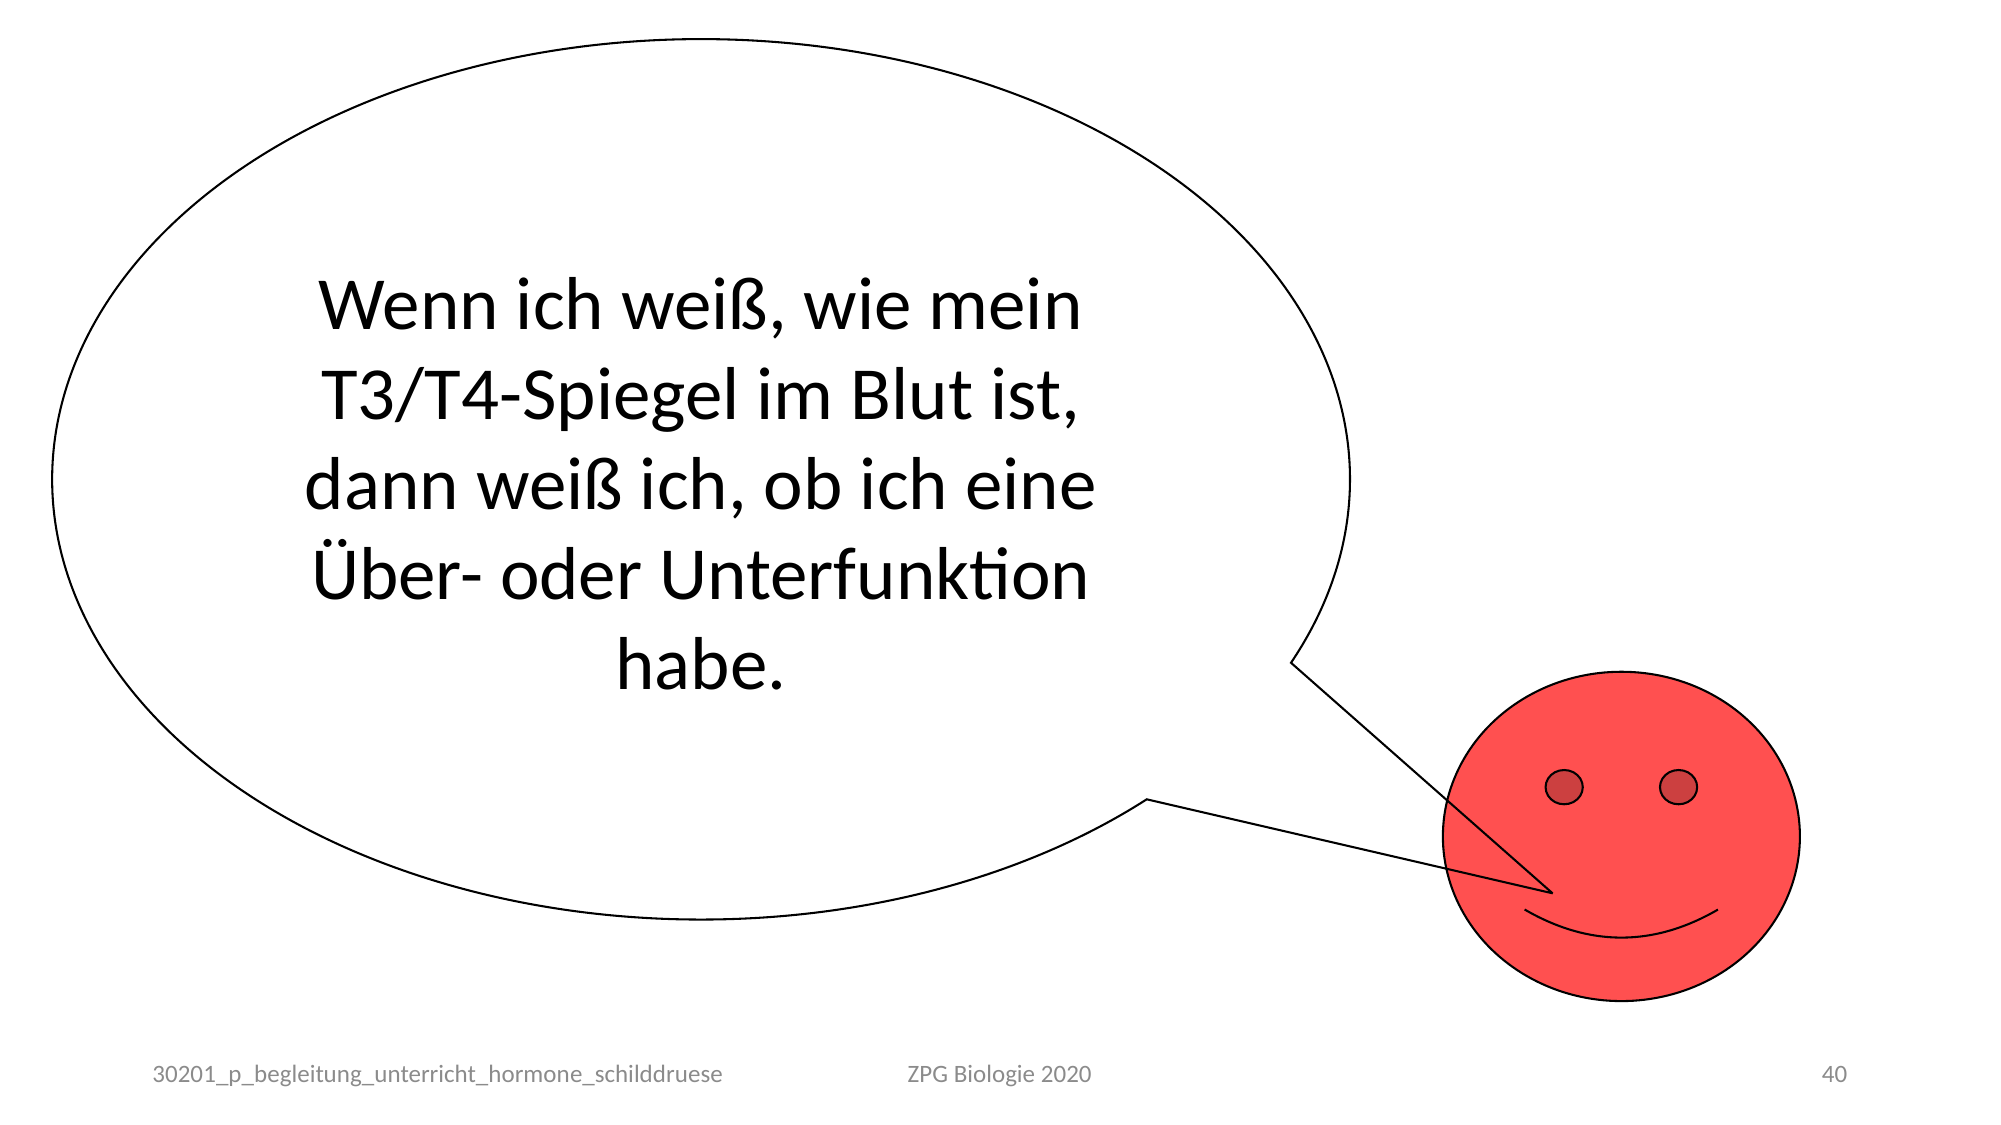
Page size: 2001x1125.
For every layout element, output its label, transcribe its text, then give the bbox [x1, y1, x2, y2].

text_box Wenn ich weiß, wie mein T3/T4-Spiegel im Blut ist, dann weiß ich, ob ich eine Über- oder Unterfunktion habe. [51, 38, 1554, 921]
text_box [1445, 670, 1801, 1003]
footer ZPG Biologie 2020 [662, 1042, 1338, 1103]
slide_number 30201_p_begleitung_unterricht_hormone_schilddruese [137, 1042, 662, 1103]
slide_number 40 [1412, 1042, 1863, 1103]
